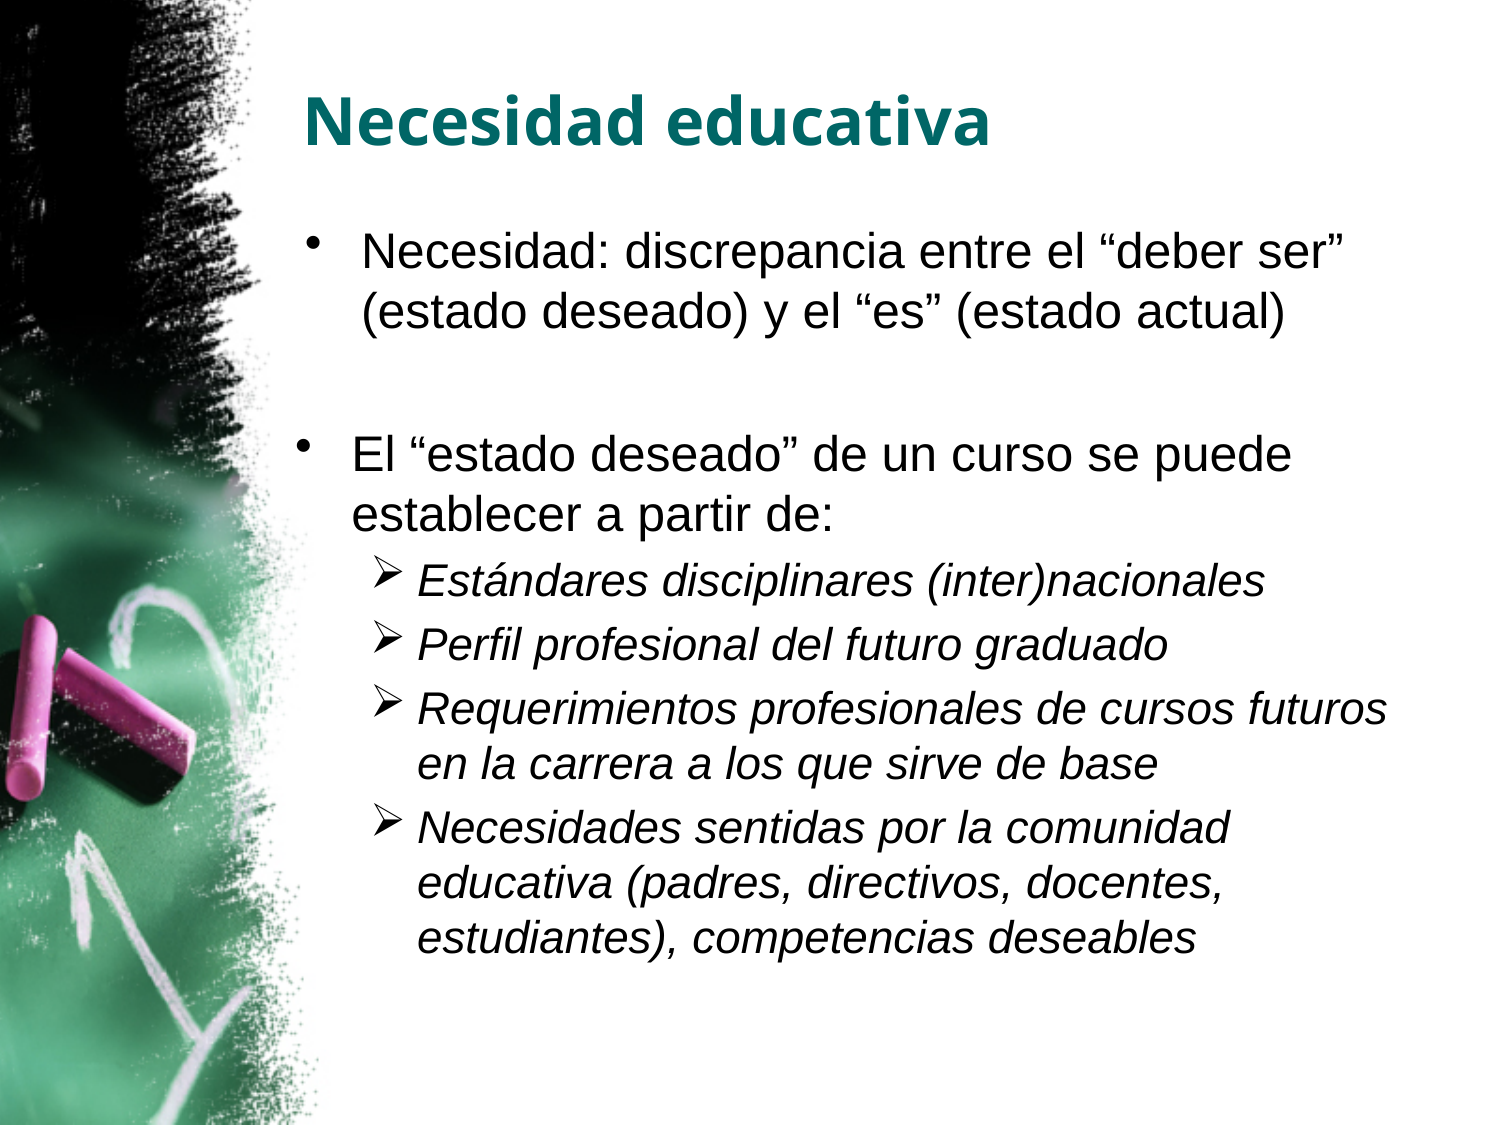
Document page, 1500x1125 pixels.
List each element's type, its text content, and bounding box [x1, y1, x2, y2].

text_box El “estado deseado” de un curso se puede establecer a partir de: Estándares disciplinares (inter)nacionales Perfil profesional del futuro graduado Requerimientos profesionales de cursos futuros en la carrera a los que sirve de base Necesidades sentidas por la comunidad educativa (padres, directivos, docentes, estudiantes), competencias deseables [280, 414, 1435, 1021]
picture [0, 0, 1500, 1125]
list Necesidad: discrepancia entre el “deber ser” (estado deseado) y el “es” (estado actual) [289, 210, 1440, 369]
title Necesidad educativa [287, 49, 1438, 188]
